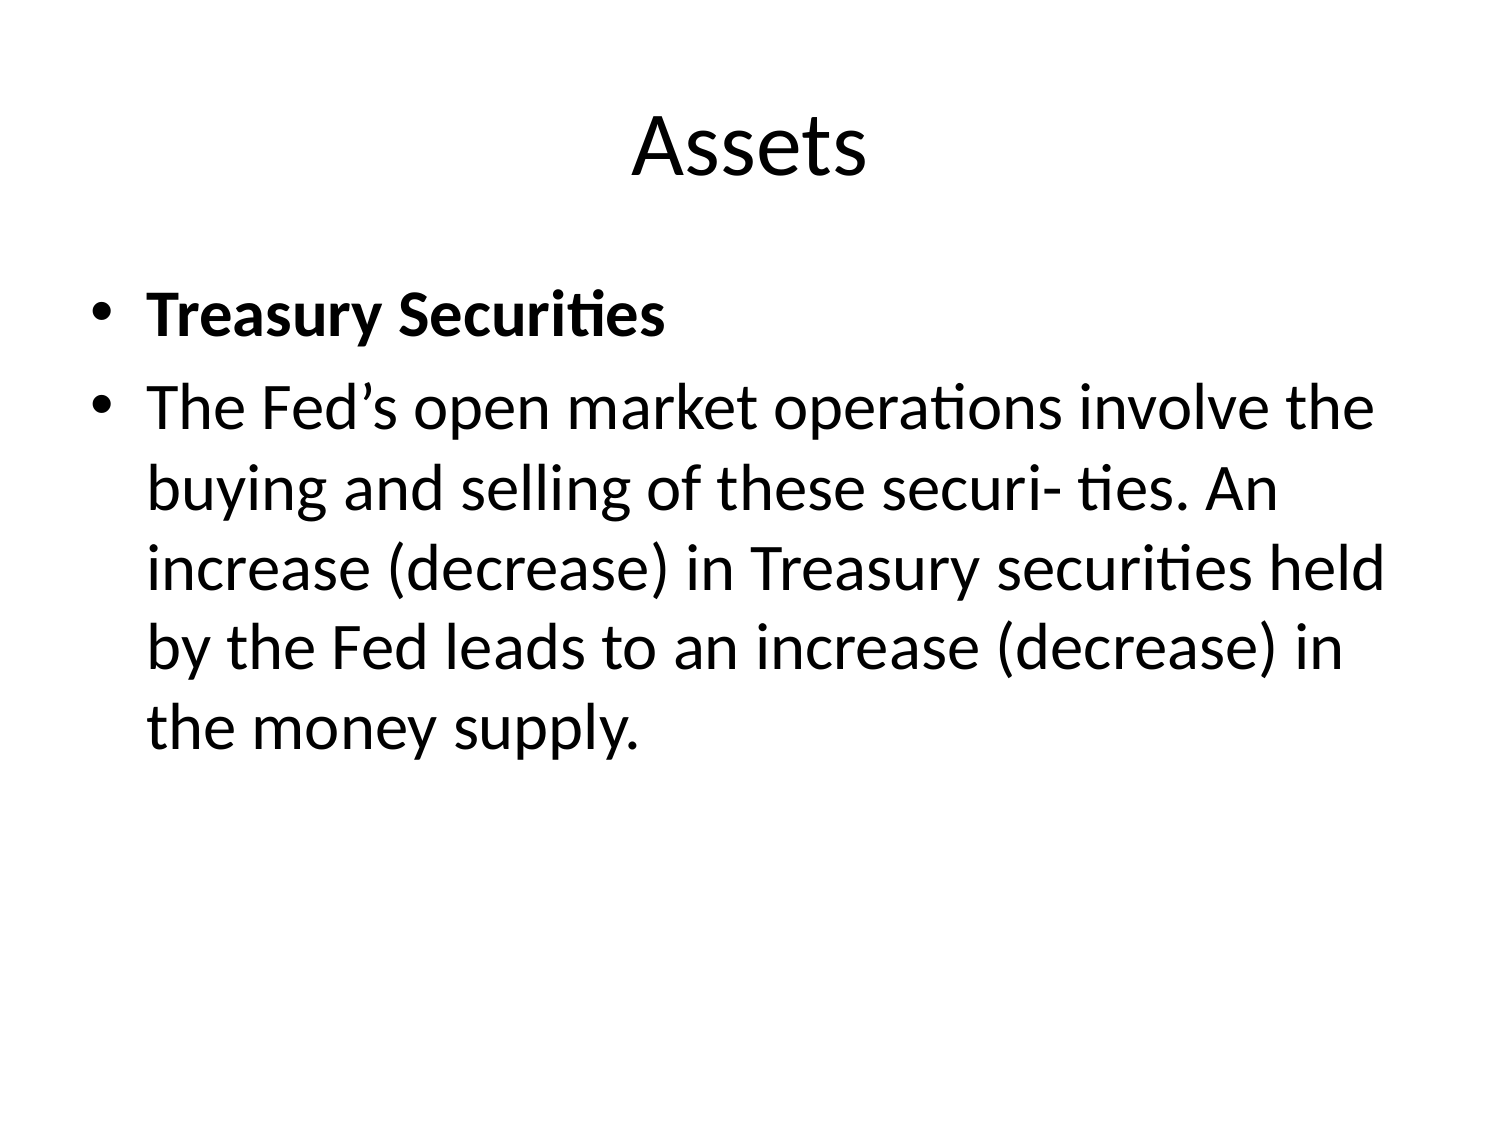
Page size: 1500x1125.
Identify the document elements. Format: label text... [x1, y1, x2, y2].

title Assets [75, 45, 1425, 233]
list Treasury Securities The Fed’s open market operations involve the buying and selling of these securi- ties. An increase (decrease) in Treasury securities held by the Fed leads to an increase (decrease) in the money supply. [75, 262, 1425, 1005]
